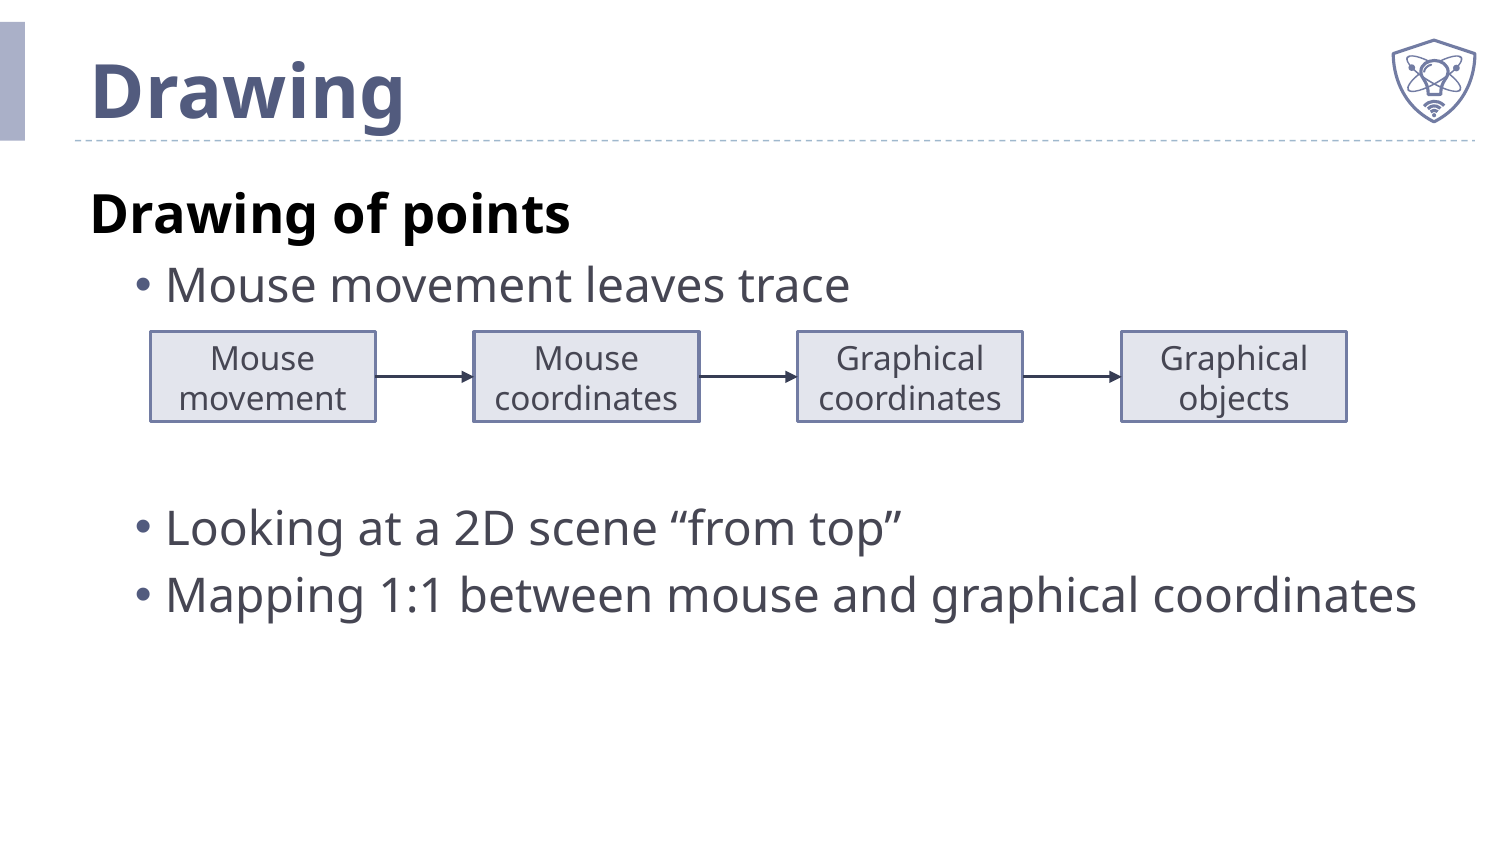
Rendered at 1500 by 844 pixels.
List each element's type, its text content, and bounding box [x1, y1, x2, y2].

text_box Mouse movement [149, 330, 377, 423]
text_box Graphical objects [1120, 330, 1348, 423]
text_box Mouse coordinates [472, 330, 701, 423]
list Drawing of points Mouse movement leaves trace Looking at a 2D scene “from top” Mapping 1:1 between mouse and graphical coordinates [75, 171, 1475, 835]
text_box Graphical coordinates [796, 330, 1024, 423]
title Drawing [75, 18, 1475, 141]
